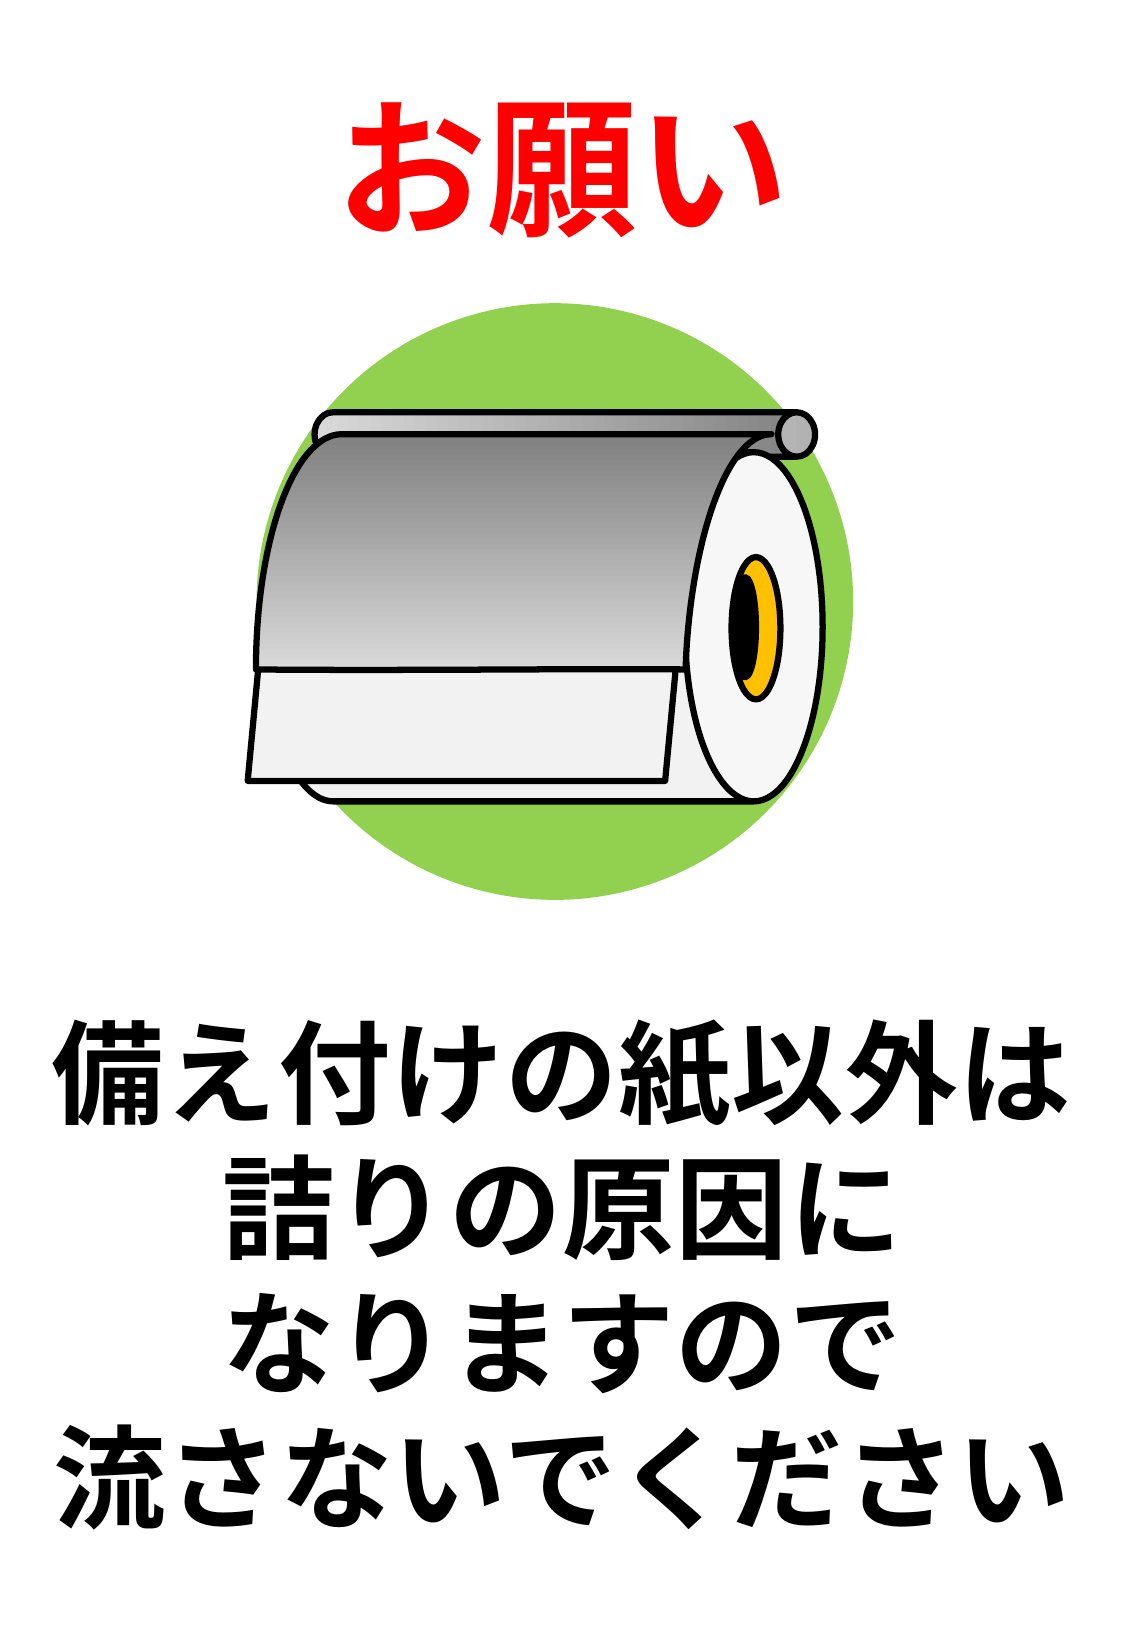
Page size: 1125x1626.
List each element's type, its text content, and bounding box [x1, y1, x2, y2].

text_box 備え付けの紙以外は詰りの原因に なりますので 流さないでください [0, 995, 1125, 1551]
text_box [247, 302, 854, 901]
text_box お願い [0, 66, 1125, 262]
